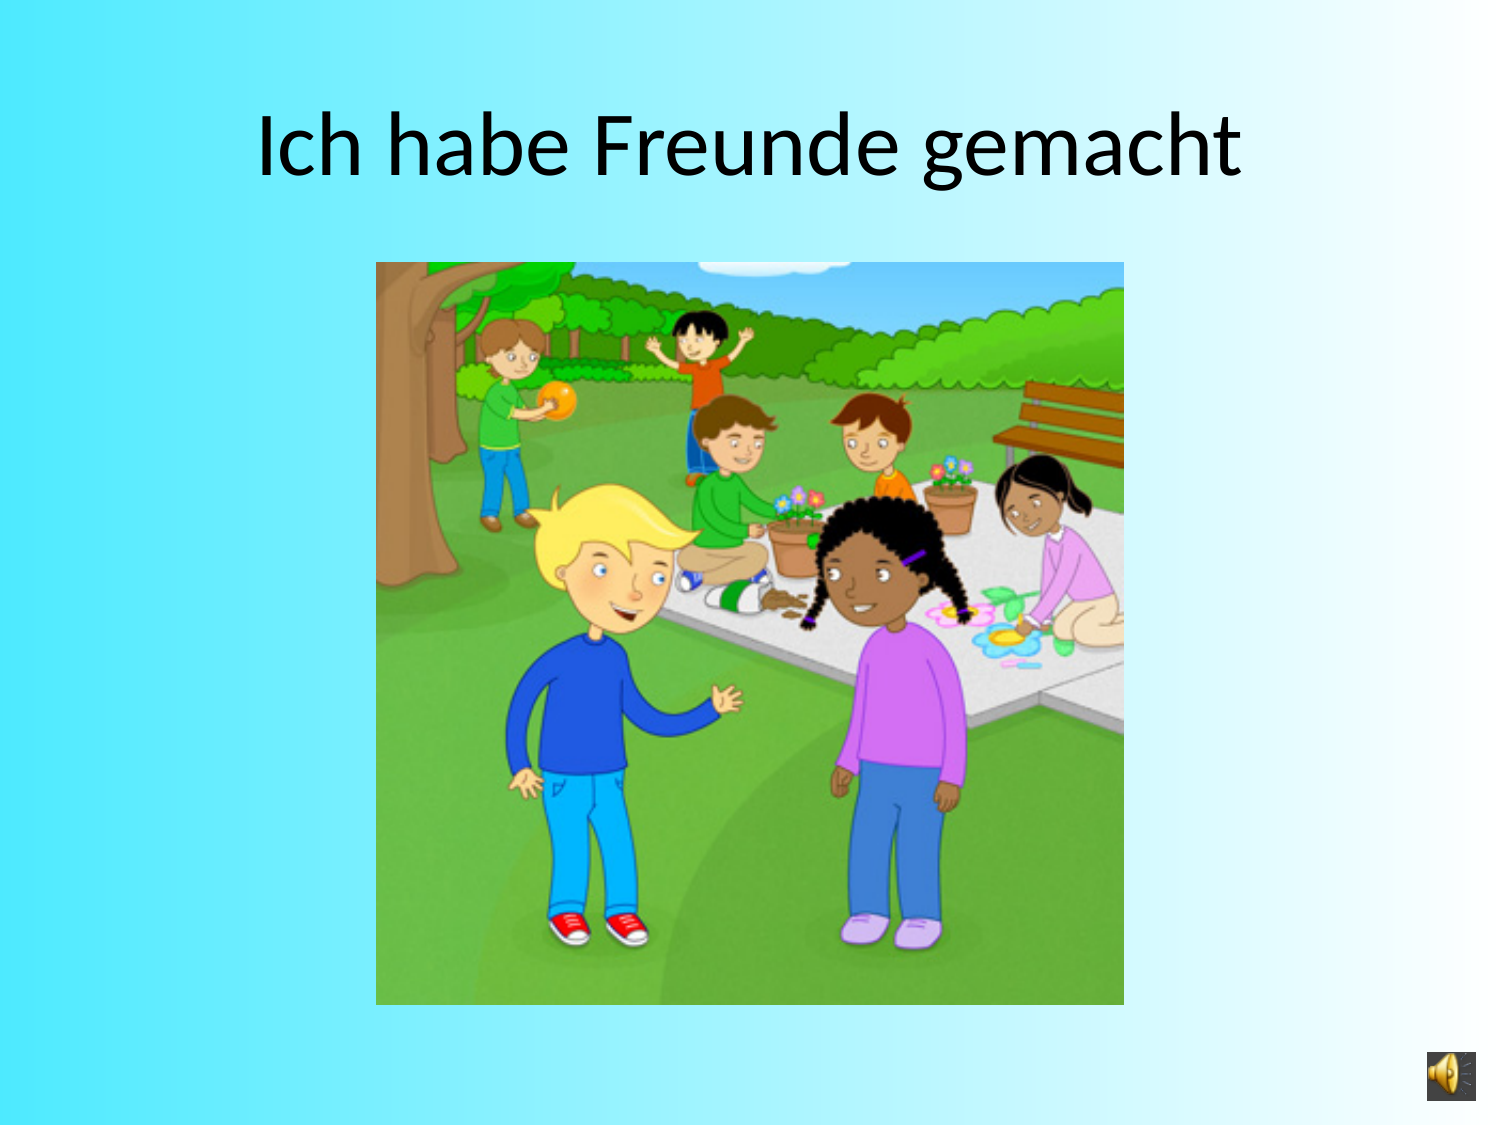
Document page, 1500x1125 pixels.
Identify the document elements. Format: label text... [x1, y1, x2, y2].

picture [1426, 1051, 1477, 1102]
title Ich habe Freunde gemacht [74, 44, 1426, 233]
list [74, 262, 1426, 1006]
